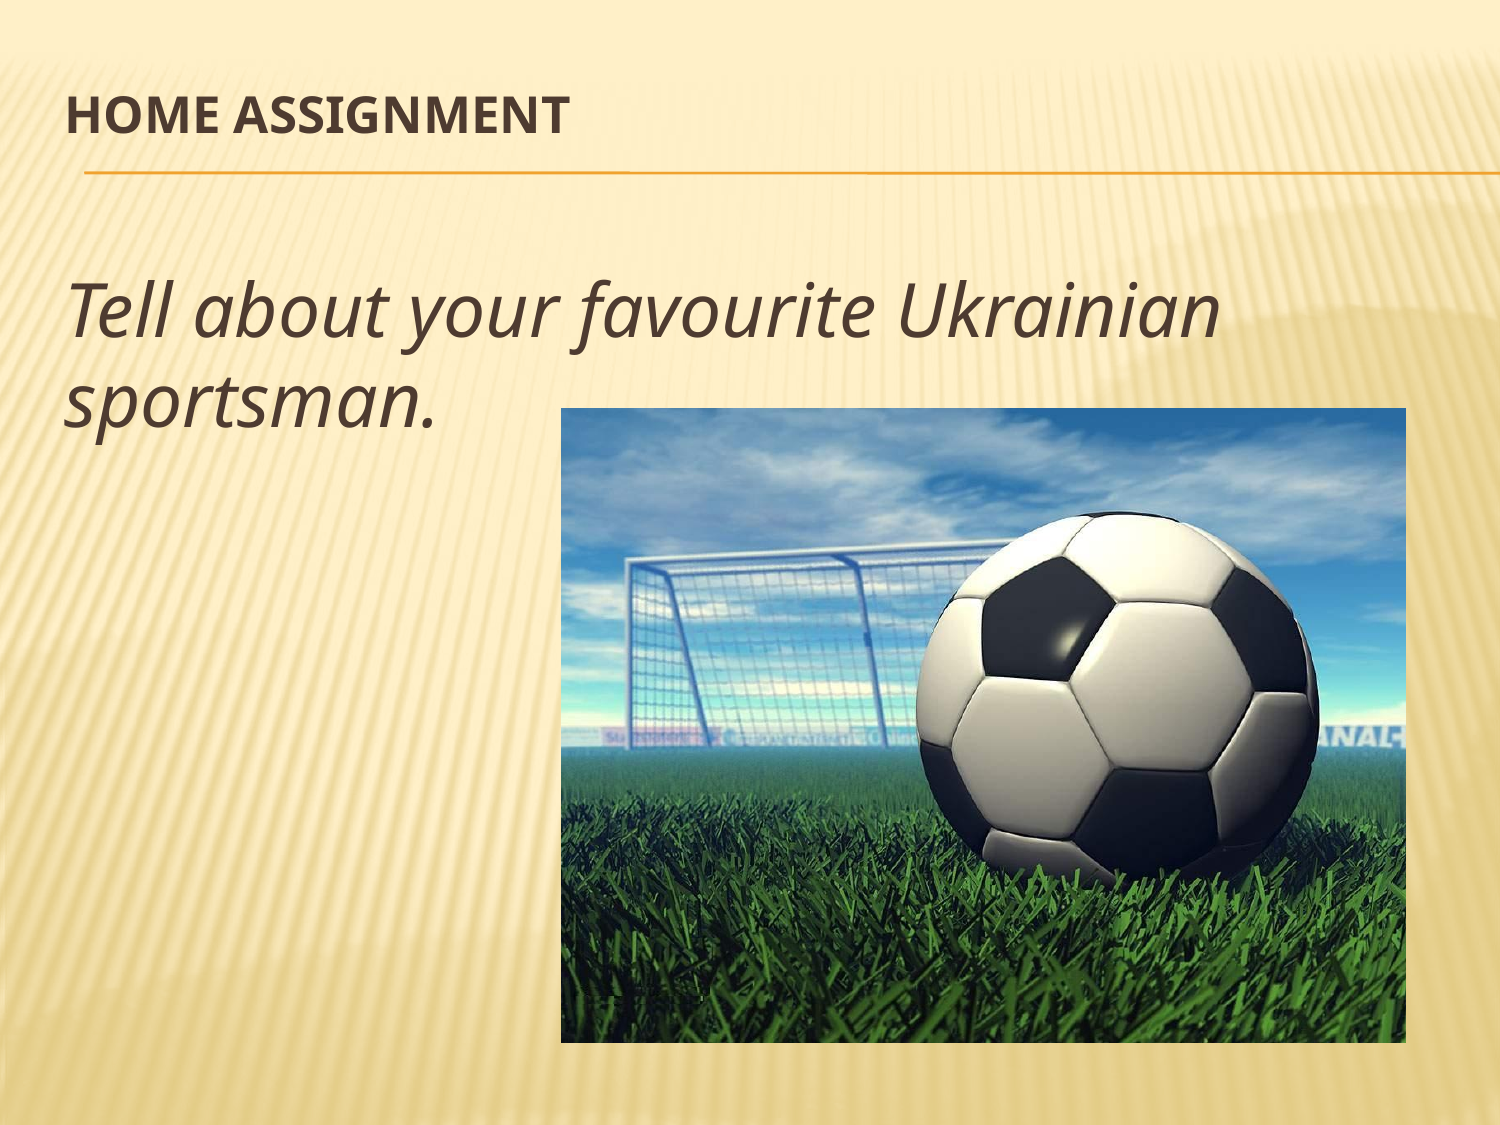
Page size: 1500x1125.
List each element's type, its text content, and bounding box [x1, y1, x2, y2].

title HOME ASSIGNMENT [50, 75, 1475, 213]
picture [560, 408, 1406, 1043]
list Tell about your favourite Ukrainian sportsman. [50, 254, 1475, 998]
